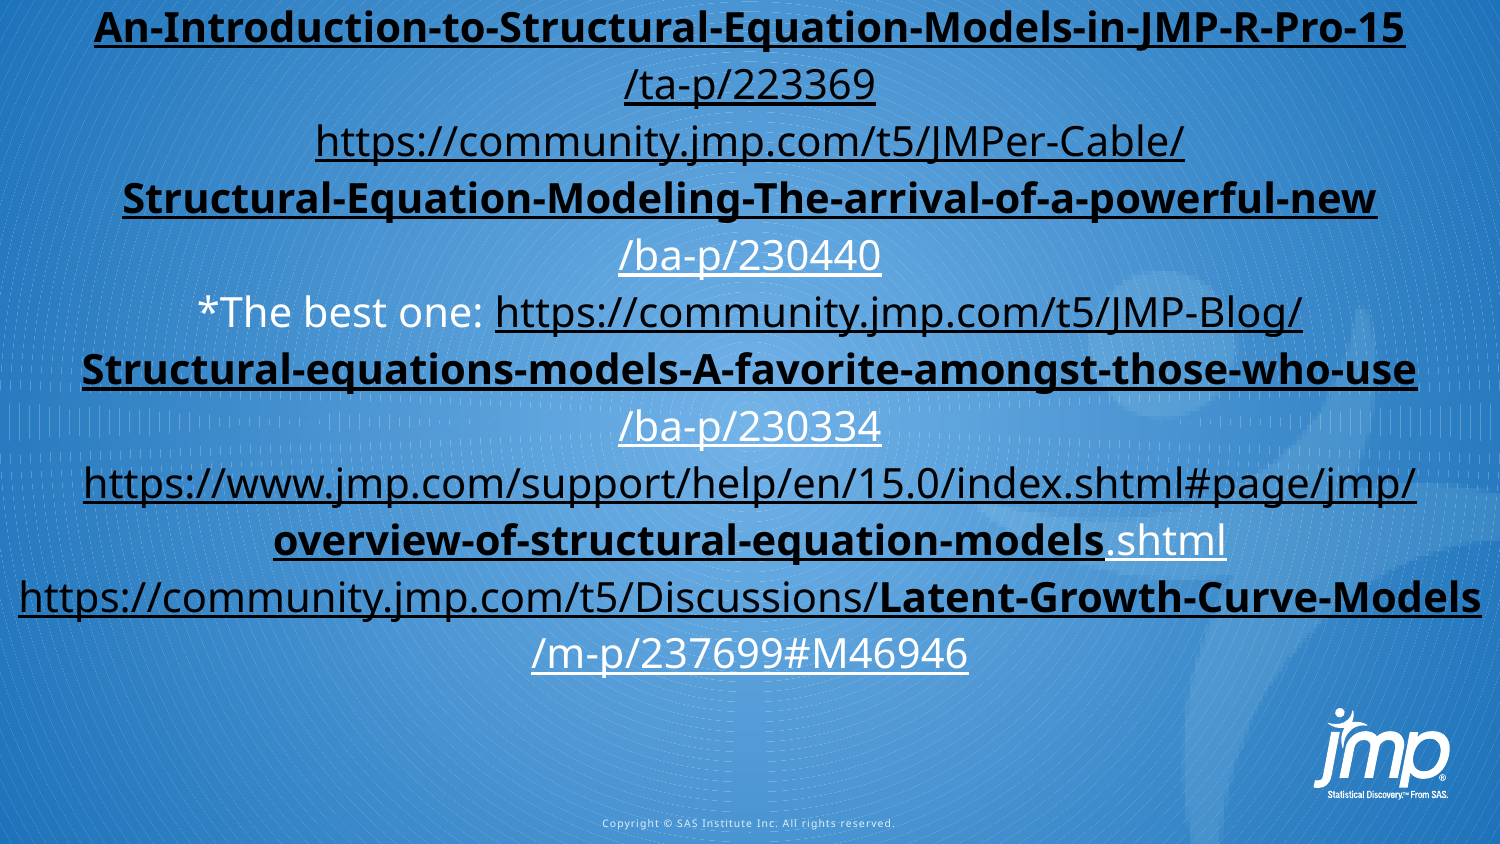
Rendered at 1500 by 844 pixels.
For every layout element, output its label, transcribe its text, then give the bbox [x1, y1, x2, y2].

title Here are some nice SEM blogs from the developer of the platform: https://community.jmp.com/t5/Discovery-Summit-Tucson-2019/An-Introduction-to-Structural-Equation-Models-in-JMP-R-Pro-15/ta-p/223369 https://community.jmp.com/t5/JMPer-Cable/Structural-Equation-Modeling-The-arrival-of-a-powerful-new/ba-p/230440 *The best one: https://community.jmp.com/t5/JMP-Blog/Structural-equations-models-A-favorite-amongst-those-who-use/ba-p/230334 https://www.jmp.com/support/help/en/15.0/index.shtml#page/jmp/overview-of-structural-equation-models.shtml https://community.jmp.com/t5/Discussions/Latent-Growth-Curve-Models/m-p/237699#M46946 [0, 48, 1500, 742]
